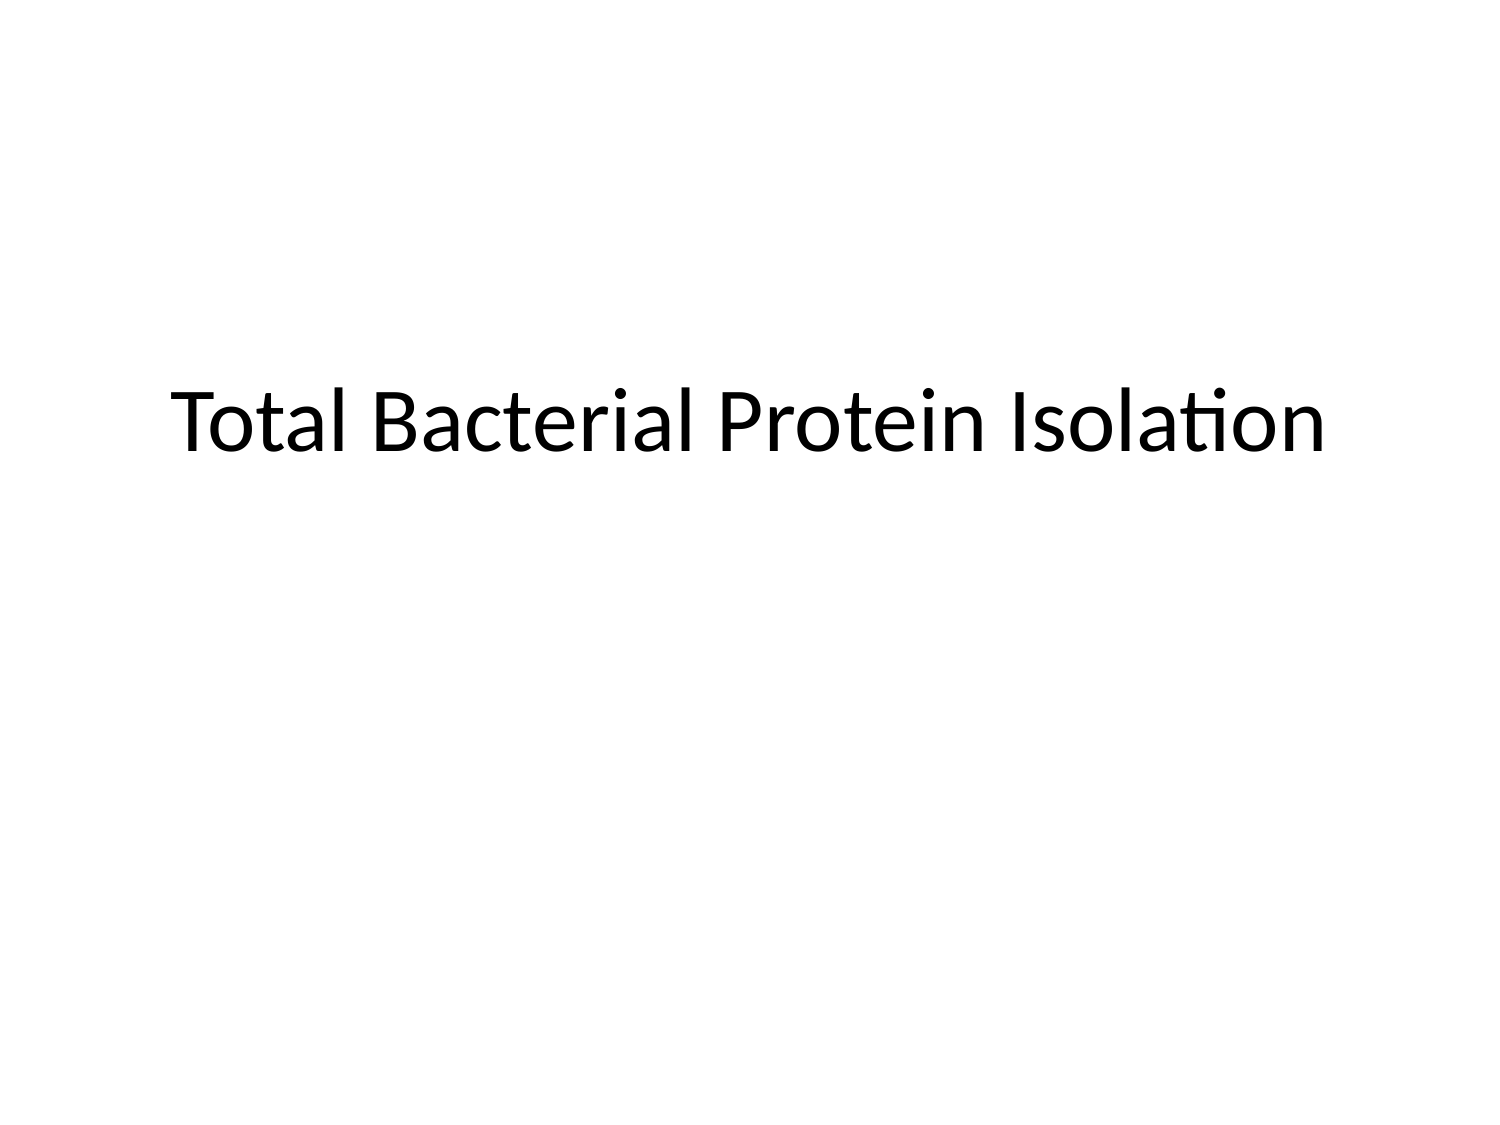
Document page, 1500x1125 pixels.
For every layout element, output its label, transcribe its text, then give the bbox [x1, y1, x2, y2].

title Total Bacterial Protein Isolation [112, 349, 1388, 591]
